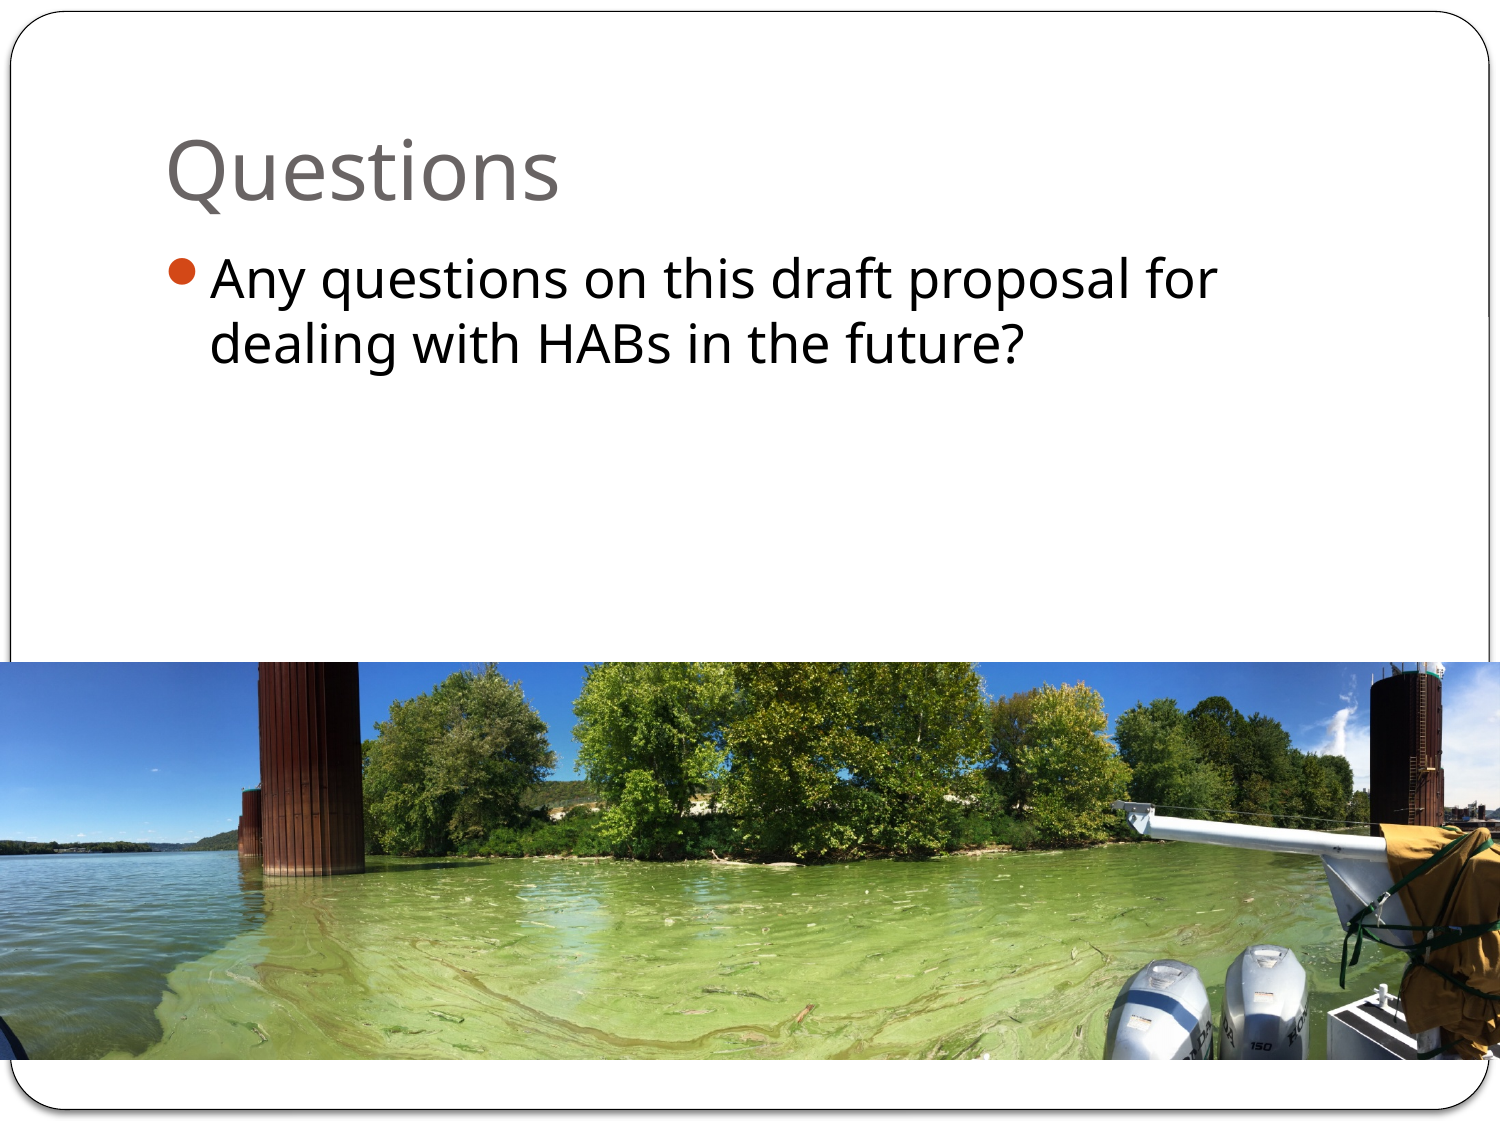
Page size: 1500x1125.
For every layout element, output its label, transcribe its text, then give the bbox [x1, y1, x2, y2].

picture [0, 662, 1500, 1061]
title Questions [150, 45, 1425, 233]
list Any questions on this draft proposal for dealing with HABs in the future? [150, 237, 1425, 660]
